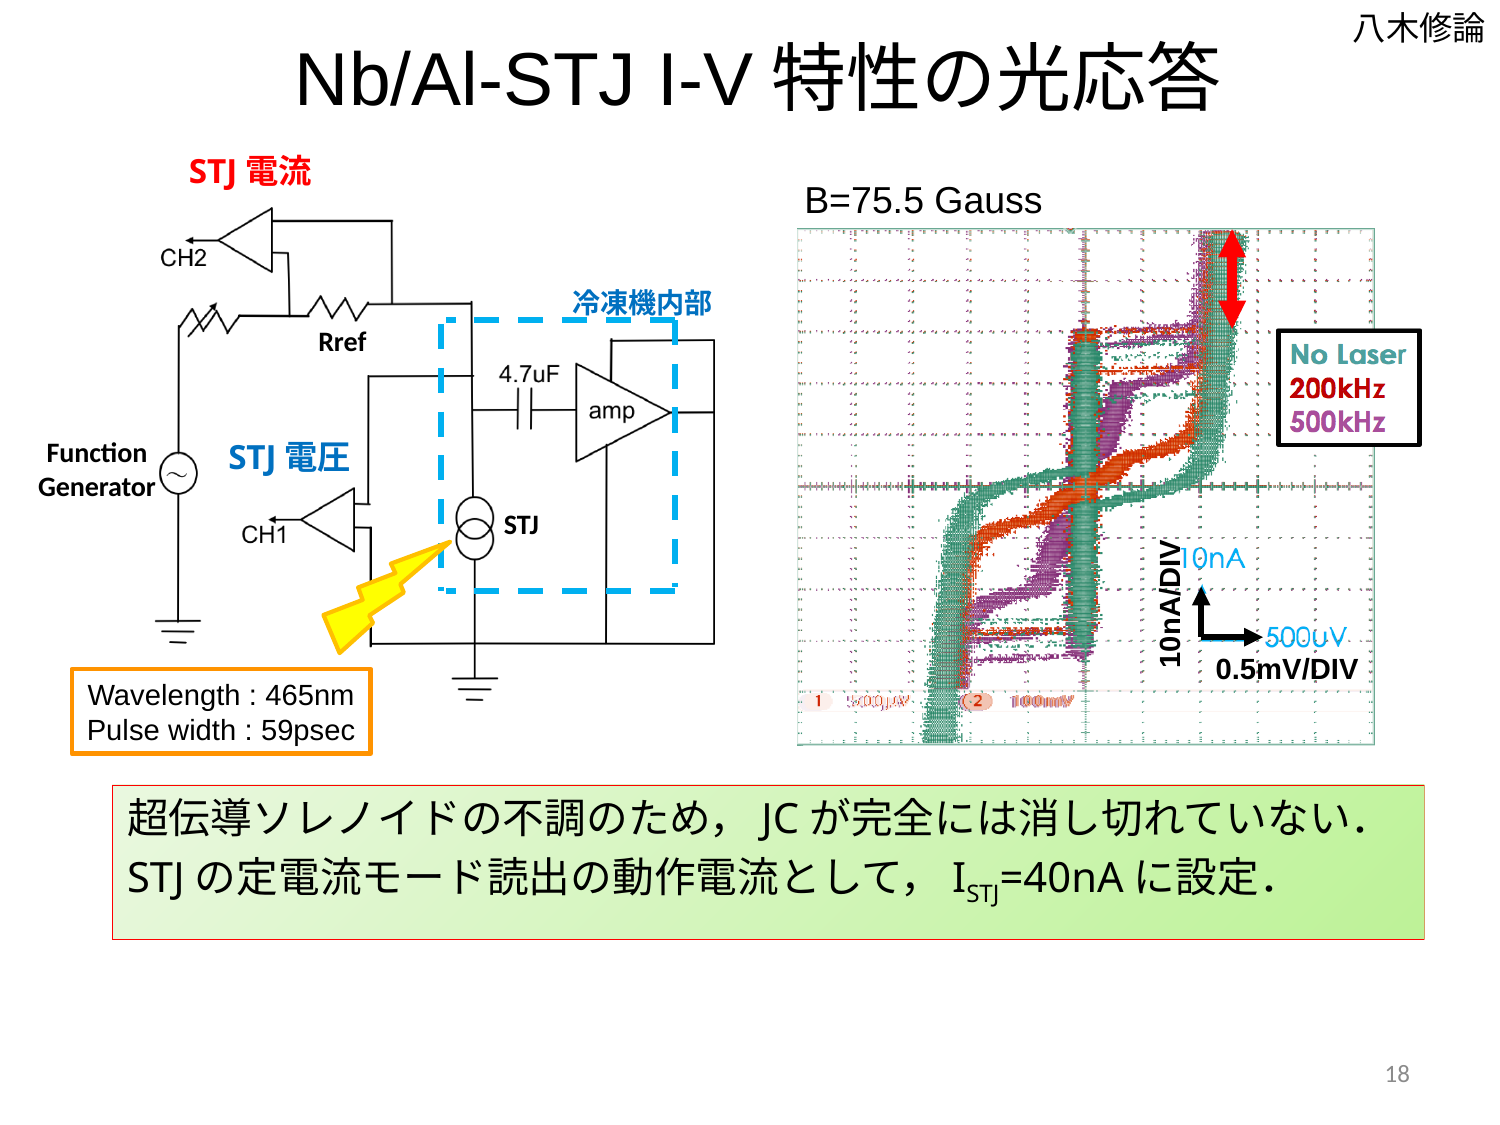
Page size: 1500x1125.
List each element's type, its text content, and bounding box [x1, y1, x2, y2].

text_box 八木修論 [1338, 0, 1500, 55]
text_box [22, 142, 729, 756]
text_box 超伝導ソレノイドの不調のため，JCが完全には消し切れていない． STJの定電流モード読出の動作電流として，ISTJ=40nAに設定． [112, 784, 1425, 940]
title Nb/Al-STJ I-V特性の光応答 [83, 18, 1434, 133]
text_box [787, 168, 1425, 747]
slide_number 18 [1074, 1042, 1425, 1103]
